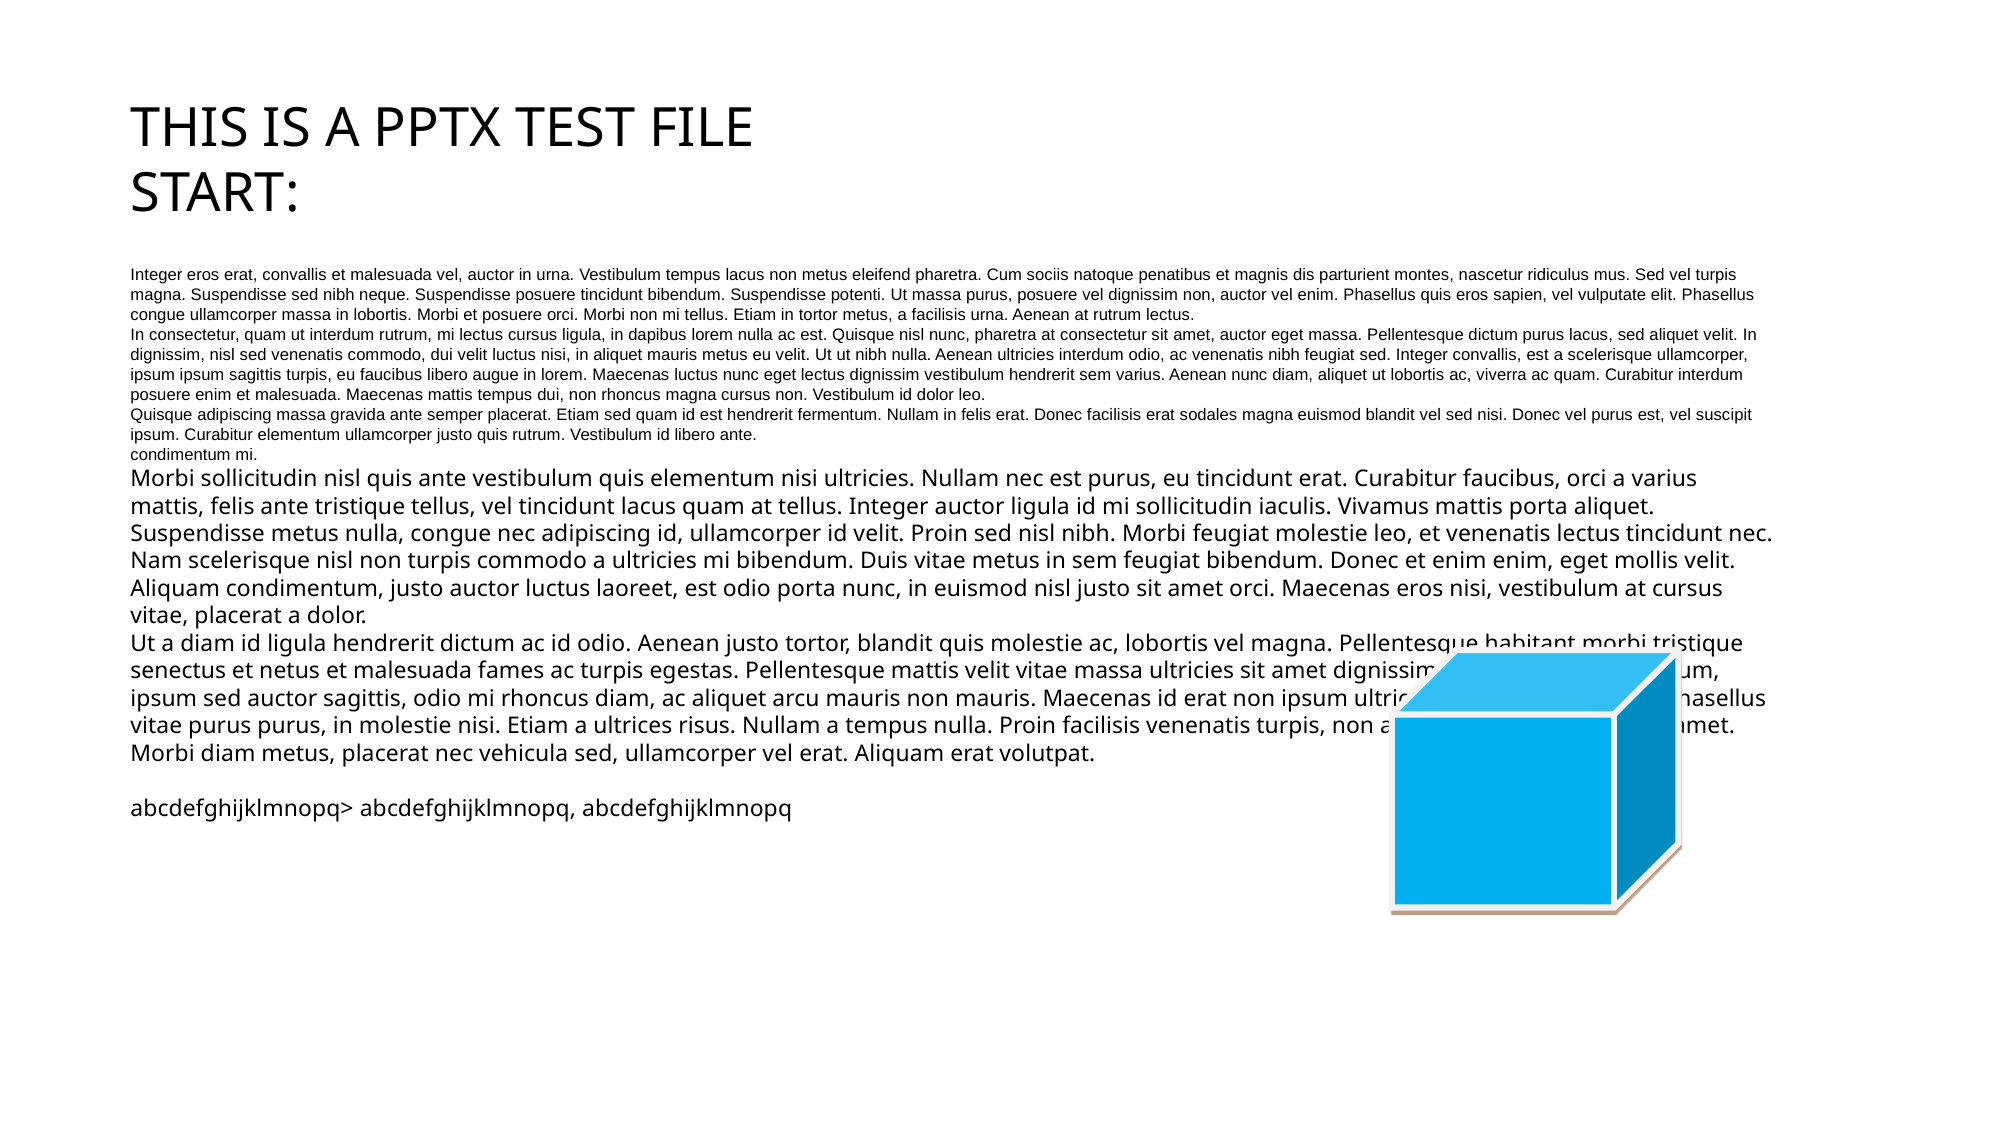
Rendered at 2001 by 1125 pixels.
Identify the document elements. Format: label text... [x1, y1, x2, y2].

text_box THIS IS A PPTX TEST FILE START: [115, 85, 1291, 230]
text_box Integer eros erat, convallis et malesuada vel, auctor in urna. Vestibulum tempus lacus non metus eleifend pharetra. Cum sociis natoque penatibus et magnis dis parturient montes, nascetur ridiculus mus. Sed vel turpis magna. Suspendisse sed nibh neque. Suspendisse posuere tincidunt bibendum. Suspendisse potenti. Ut massa purus, posuere vel dignissim non, auctor vel enim. Phasellus quis eros sapien, vel vulputate elit. Phasellus congue ullamcorper massa in lobortis. Morbi et posuere orci. Morbi non mi tellus. Etiam in tortor metus, a facilisis urna. Aenean at rutrum lectus. In consectetur, quam ut interdum rutrum, mi lectus cursus ligula, in dapibus lorem nulla ac est. Quisque nisl nunc, pharetra at consectetur sit amet, auctor eget massa. Pellentesque dictum purus lacus, sed aliquet velit. In dignissim, nisl sed venenatis commodo, dui velit luctus nisi, in aliquet mauris metus eu velit. Ut ut nibh nulla. Aenean ultricies interdum odio, ac venenatis nibh feugiat sed. Integer convallis, est a scelerisque ullamcorper, ipsum ipsum sagittis turpis, eu faucibus libero augue in lorem. Maecenas luctus nunc eget lectus dignissim vestibulum hendrerit sem varius. Aenean nunc diam, aliquet ut lobortis ac, viverra ac quam. Curabitur interdum posuere enim et malesuada. Maecenas mattis tempus dui, non rhoncus magna cursus non. Vestibulum id dolor leo. Quisque adipiscing massa gravida ante semper placerat. Etiam sed quam id est hendrerit fermentum. Nullam in felis erat. Donec facilisis erat sodales magna euismod blandit vel sed nisi. Donec vel purus est, vel suscipit ipsum. Curabitur elementum ullamcorper justo quis rutrum. Vestibulum id libero ante. condimentum mi. Morbi sollicitudin nisl quis ante vestibulum quis elementum nisi ultricies. Nullam nec est purus, eu tincidunt erat. Curabitur faucibus, orci a varius mattis, felis ante tristique tellus, vel tincidunt lacus quam at tellus. Integer auctor ligula id mi sollicitudin iaculis. Vivamus mattis porta aliquet. Suspendisse metus nulla, congue nec adipiscing id, ullamcorper id velit. Proin sed nisl nibh. Morbi feugiat molestie leo, et venenatis lectus tincidunt nec. Nam scelerisque nisl non turpis commodo a ultricies mi bibendum. Duis vitae metus in sem feugiat bibendum. Donec et enim enim, eget mollis velit. Aliquam condimentum, justo auctor luctus laoreet, est odio porta nunc, in euismod nisl justo sit amet orci. Maecenas eros nisi, vestibulum at cursus vitae, placerat a dolor. Ut a diam id ligula hendrerit dictum ac id odio. Aenean justo tortor, blandit quis molestie ac, lobortis vel magna. Pellentesque habitant morbi tristique senectus et netus et malesuada fames ac turpis egestas. Pellentesque mattis velit vitae massa ultricies sit amet dignissim orci ornare. In bibendum, ipsum sed auctor sagittis, odio mi rhoncus diam, ac aliquet arcu mauris non mauris. Maecenas id erat non ipsum ultrices feugiat in non lacus. Phasellus vitae purus purus, in molestie nisi. Etiam a ultrices risus. Nullam a tempus nulla. Proin facilisis venenatis turpis, non aliquam turpis molestie sit amet. Morbi diam metus, placerat nec vehicula sed, ullamcorper vel erat. Aliquam erat volutpat. abcdefghijklmnopq> abcdefghijklmnopq, abcdefghijklmnopq [115, 256, 1795, 829]
text_box [1391, 650, 1679, 908]
